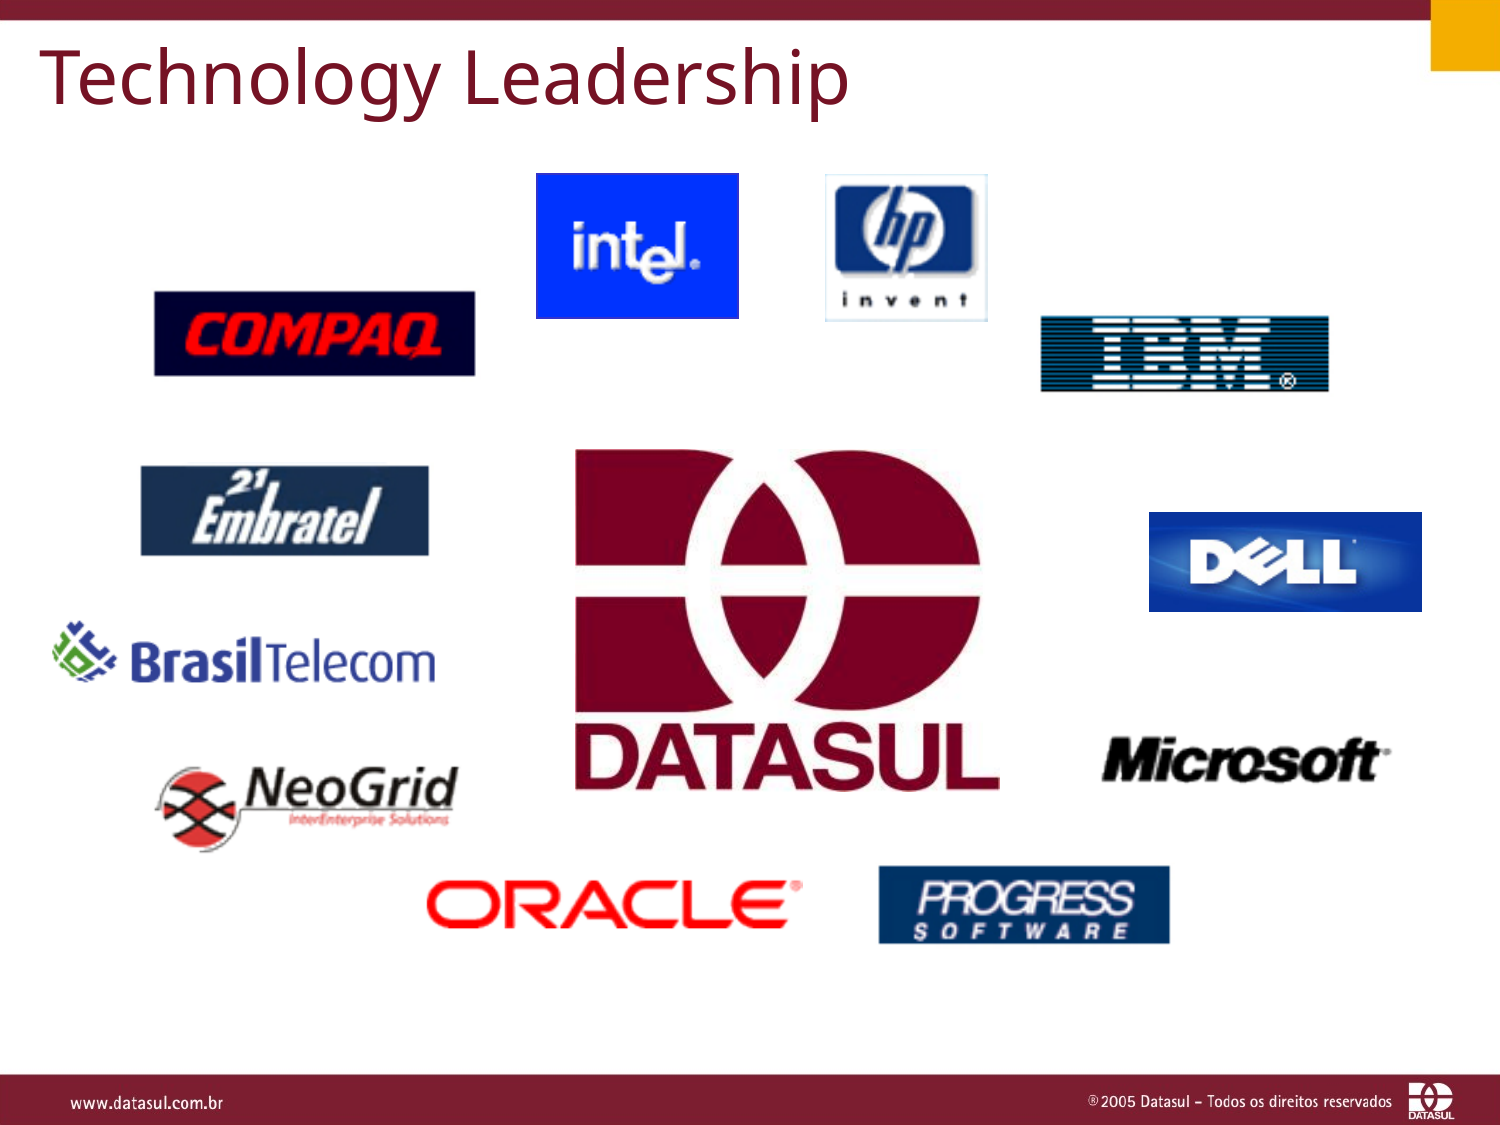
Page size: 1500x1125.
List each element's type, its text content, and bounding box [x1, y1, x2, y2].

title Technology Leadership [24, 24, 1301, 126]
picture [0, 0, 1500, 1125]
